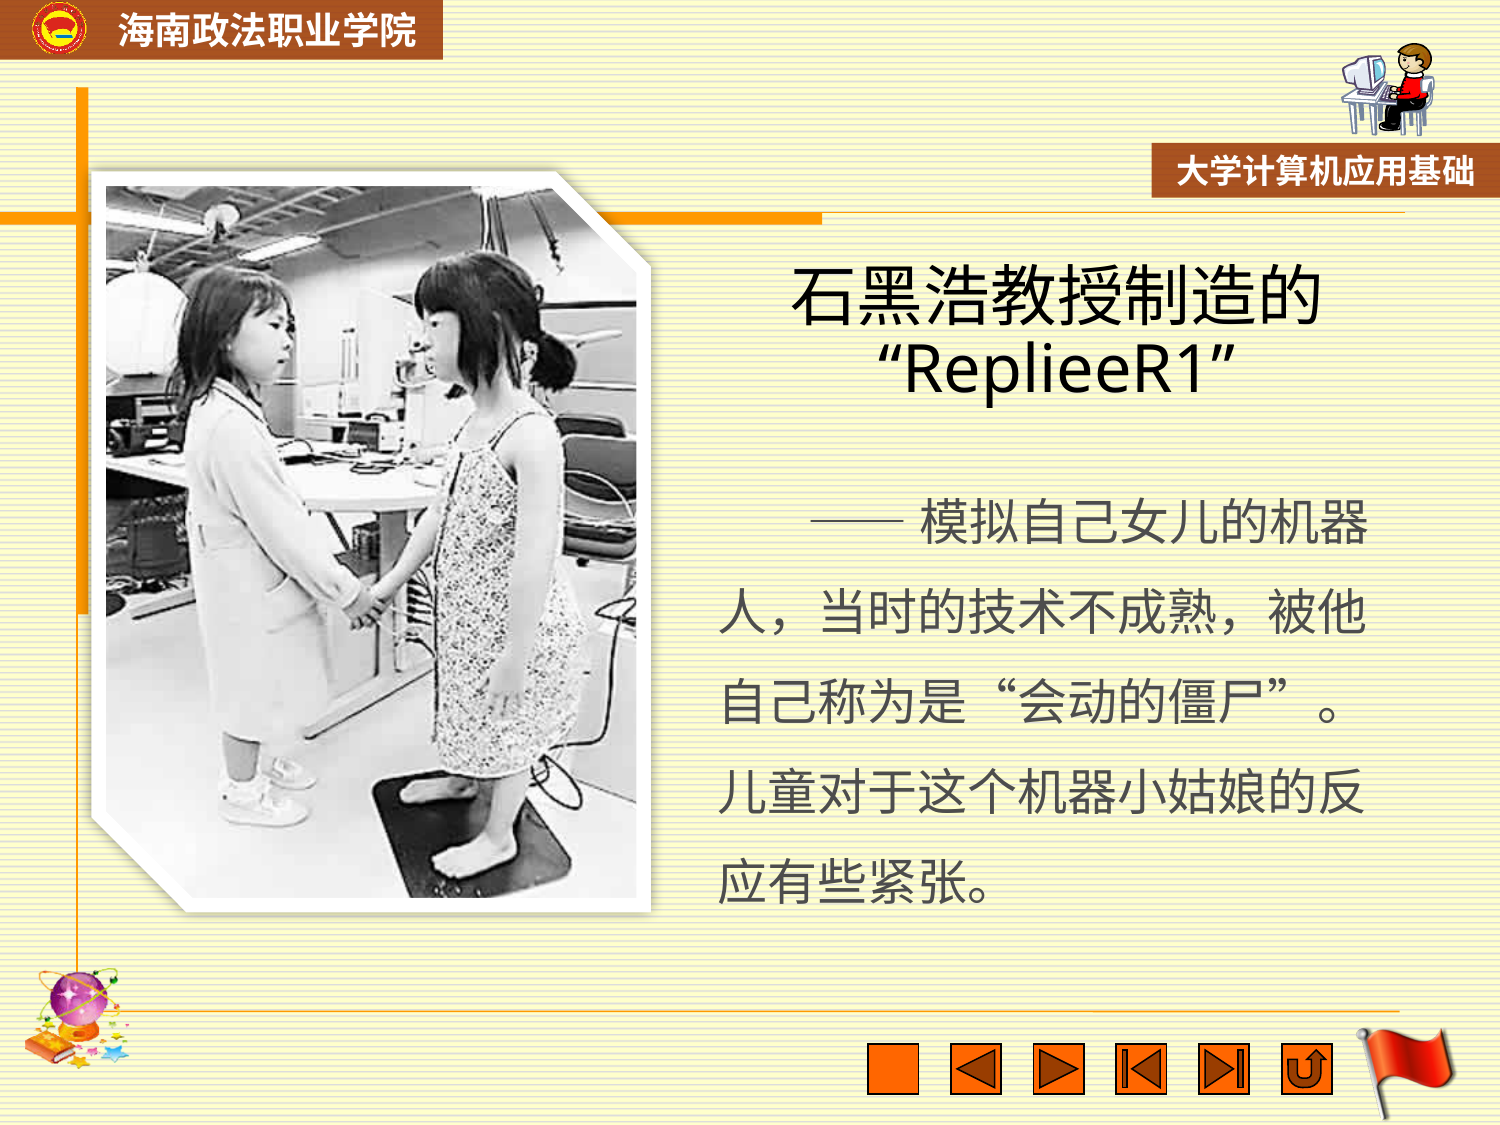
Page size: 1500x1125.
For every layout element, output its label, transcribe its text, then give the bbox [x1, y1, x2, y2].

list 石黑浩教授制造的 “ReplieeR1” ——模拟自己女儿的机器人，当时的技术不成熟，被他自己称为是“会动的僵尸”。儿童对于这个机器小姑娘的反应有些紧张。 [702, 255, 1412, 1104]
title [98, 178, 644, 906]
picture [0, 0, 1500, 1125]
